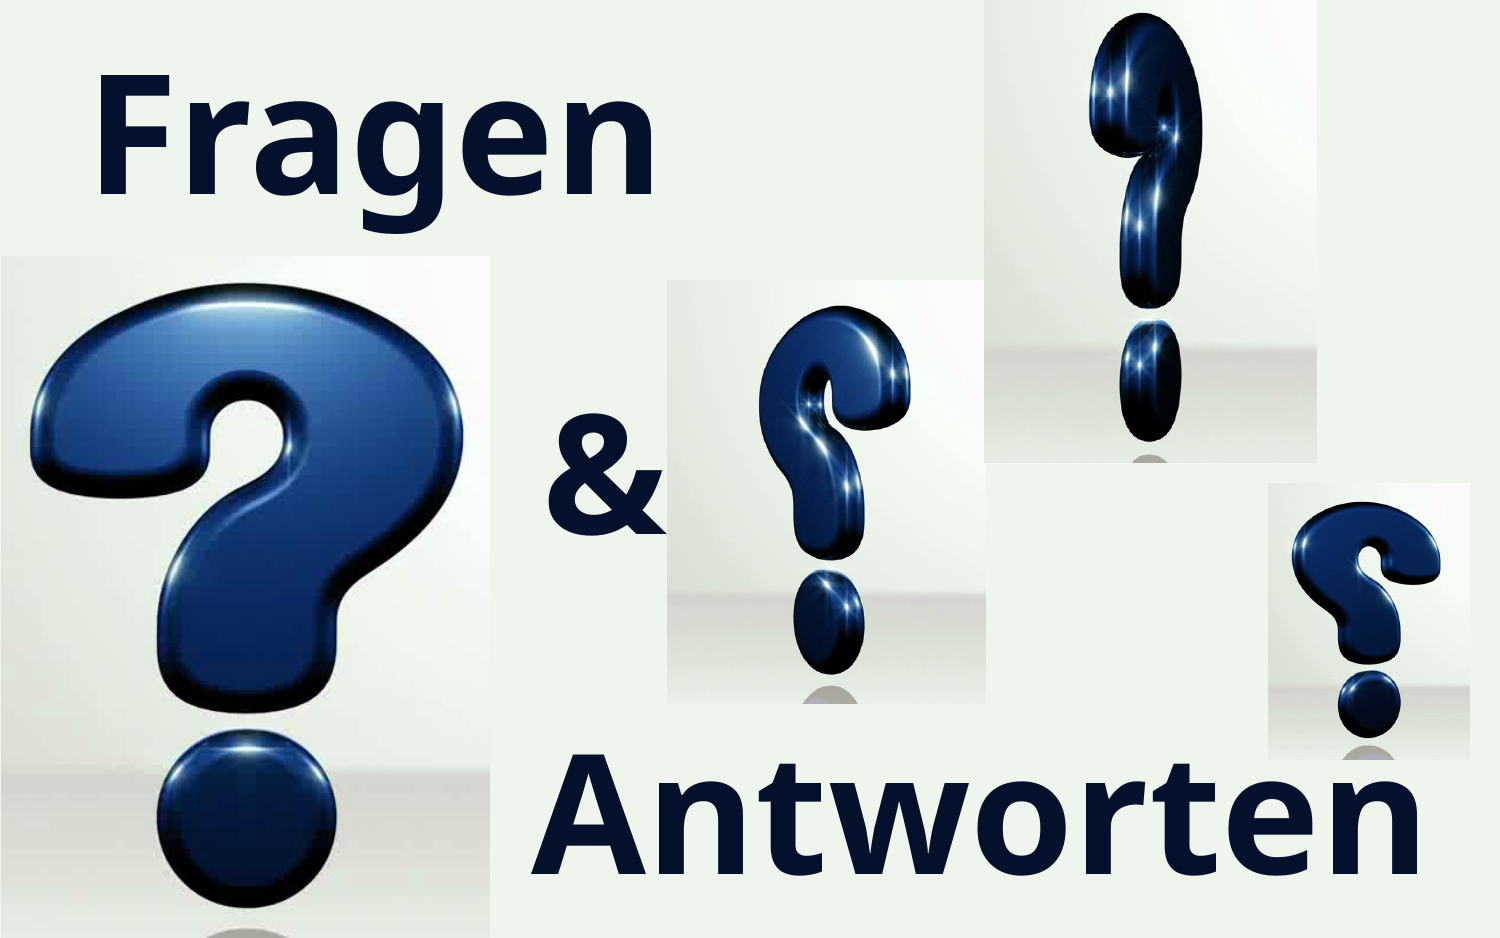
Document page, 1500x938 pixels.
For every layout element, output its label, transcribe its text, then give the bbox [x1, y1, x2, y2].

text_box & [527, 360, 661, 576]
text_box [666, 279, 987, 705]
text_box Antworten [516, 700, 1445, 916]
text_box Fragen [71, 20, 679, 236]
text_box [1268, 482, 1471, 761]
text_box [983, 0, 1317, 464]
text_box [0, 255, 491, 938]
